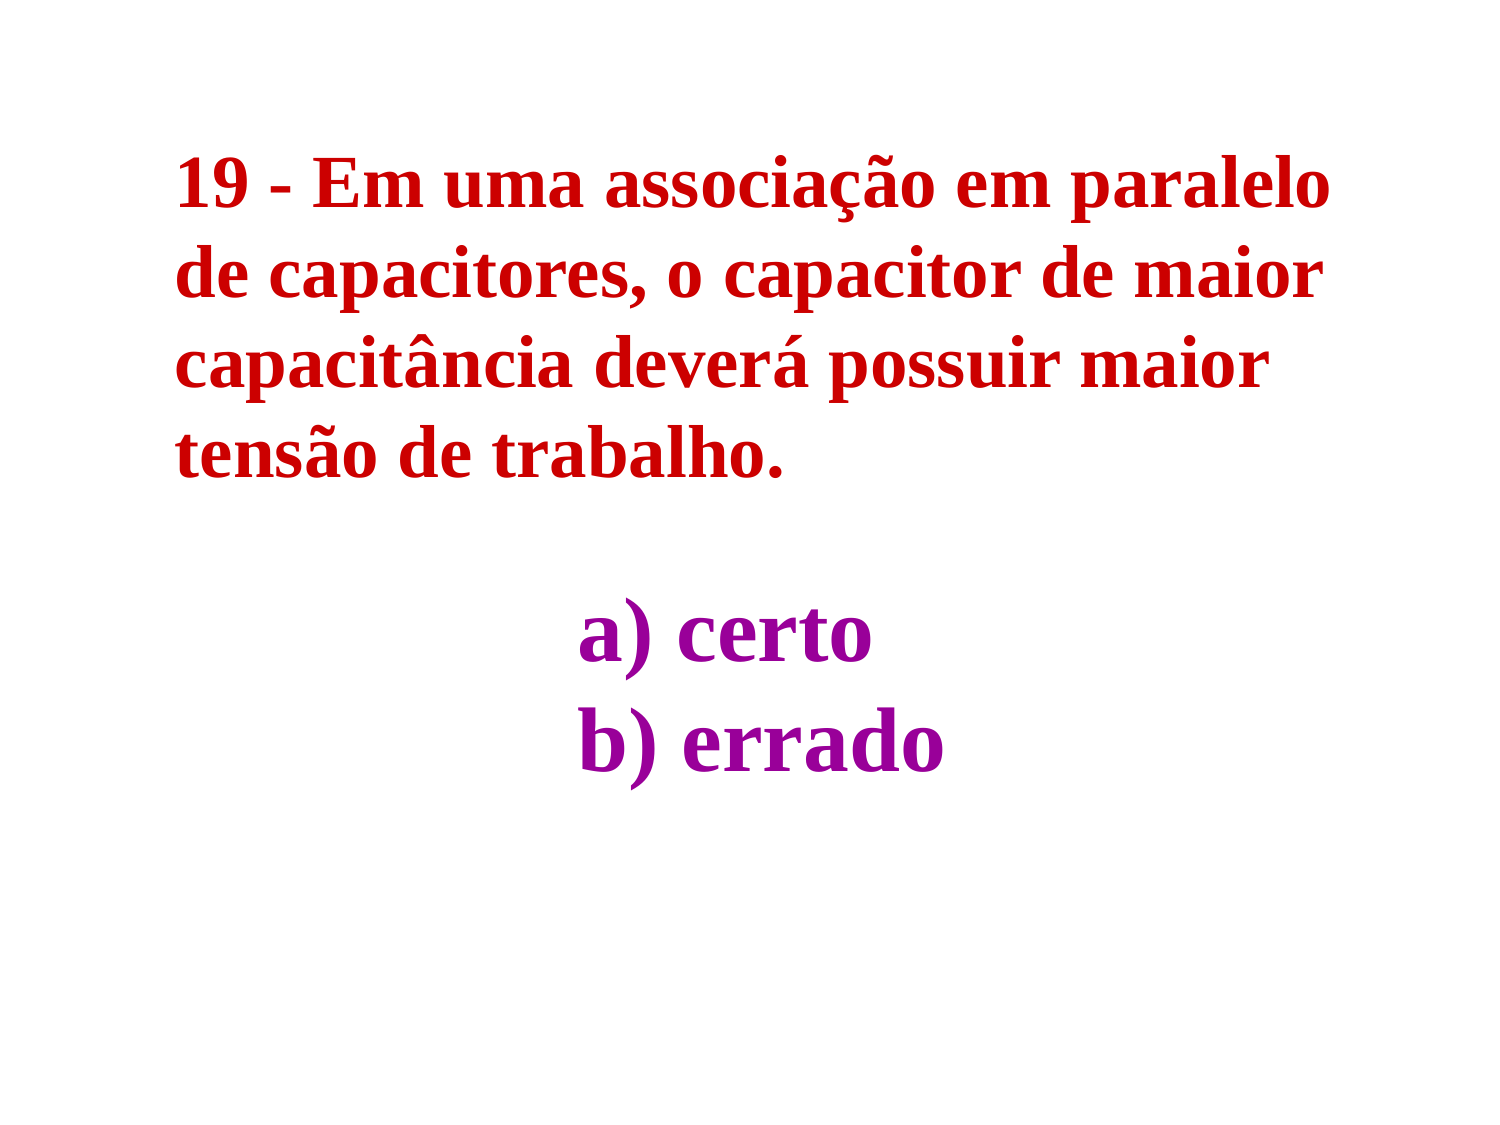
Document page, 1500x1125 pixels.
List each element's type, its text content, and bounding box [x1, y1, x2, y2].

text_box a) certo b) errado [562, 562, 963, 798]
text_box 19 - Em uma associação em paralelo de capacitores, o capacitor de maior capacitância deverá possuir maior tensão de trabalho. [159, 124, 1349, 500]
